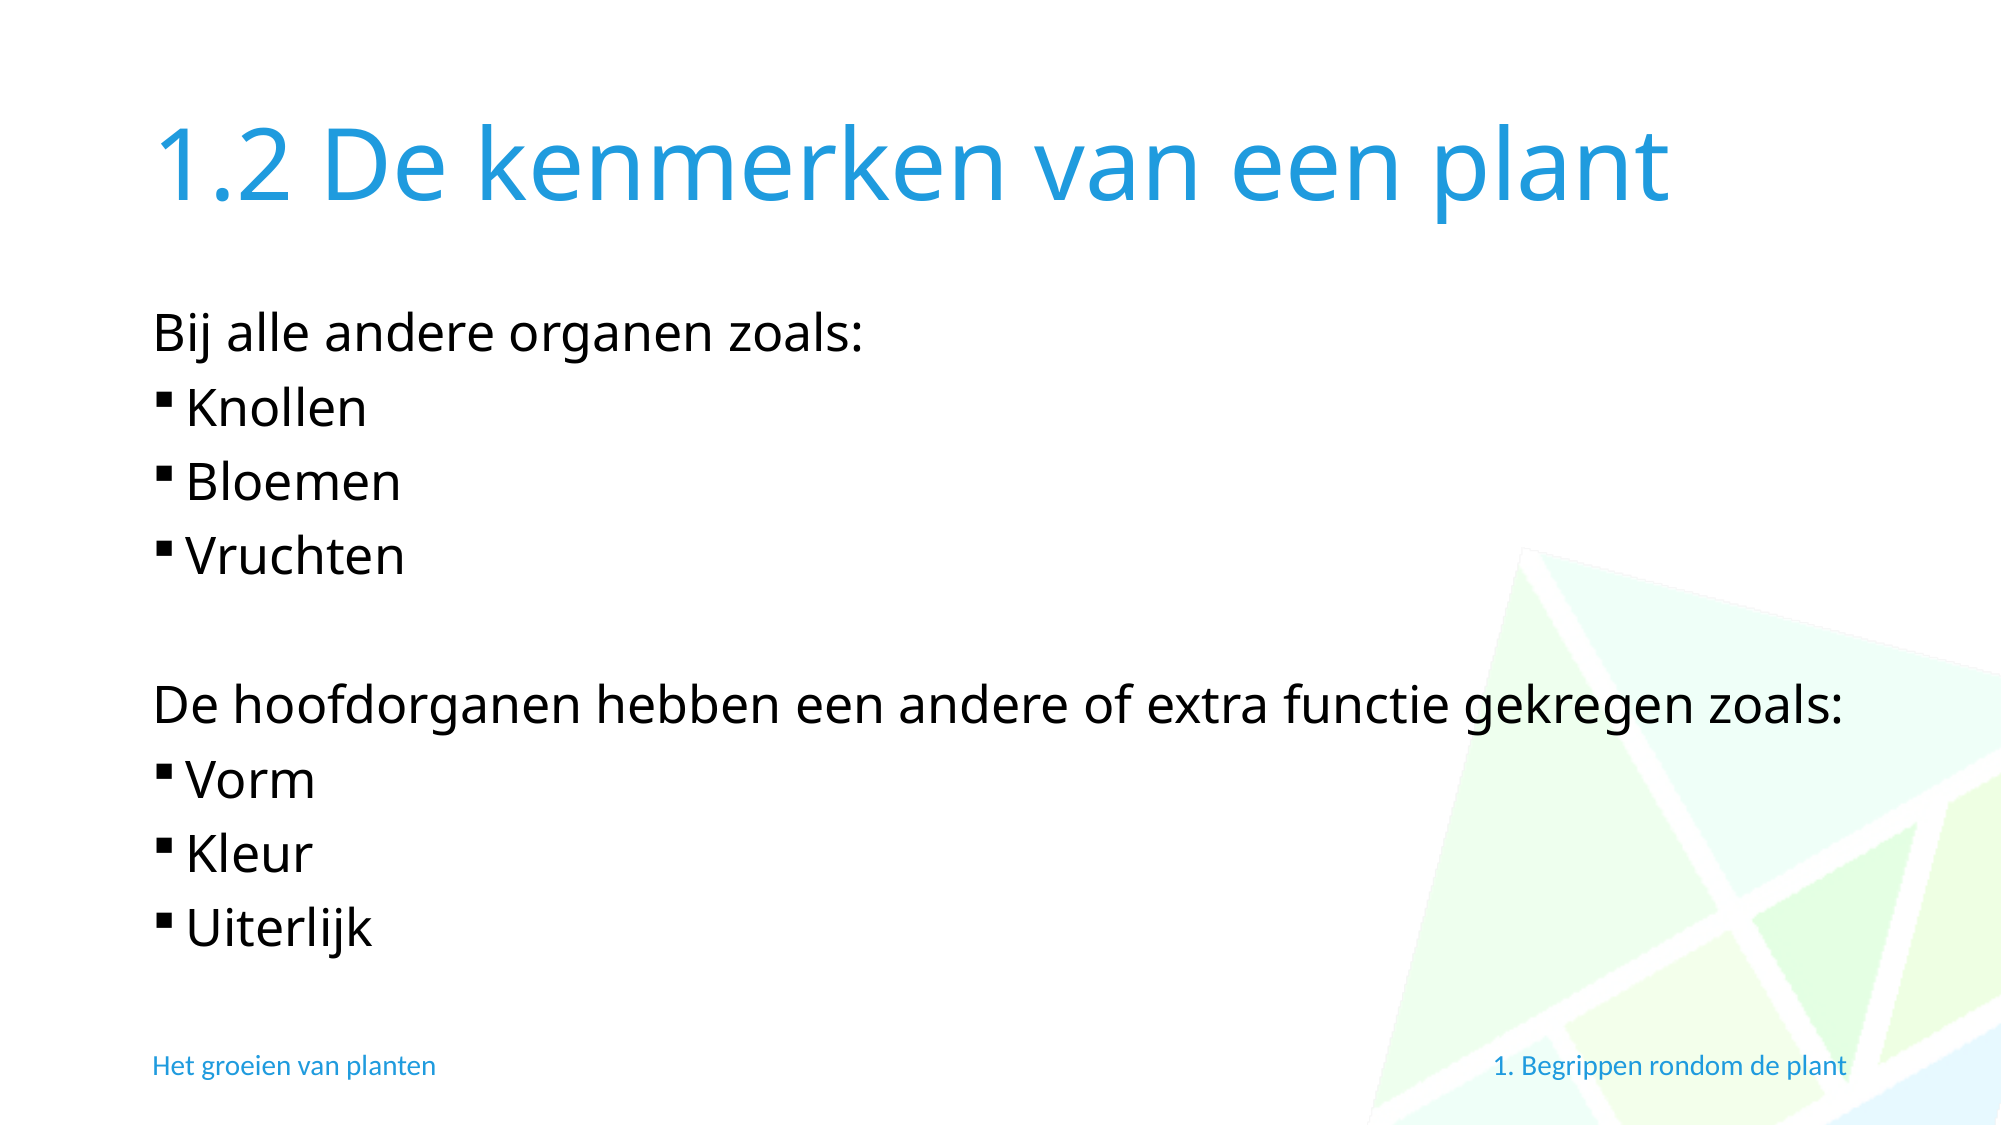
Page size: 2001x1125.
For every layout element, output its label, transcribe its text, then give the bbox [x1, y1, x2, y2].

list Bij alle andere organen zoals: Knollen Bloemen Vruchten De hoofdorganen hebben een andere of extra functie gekregen zoals: Vorm Kleur Uiterlijk [137, 299, 1879, 1014]
list 1. Begrippen rondom de plant [1412, 1042, 1863, 1103]
title 1.2 De kenmerken van een plant [137, 59, 1863, 278]
list Het groeien van planten [137, 1042, 588, 1103]
